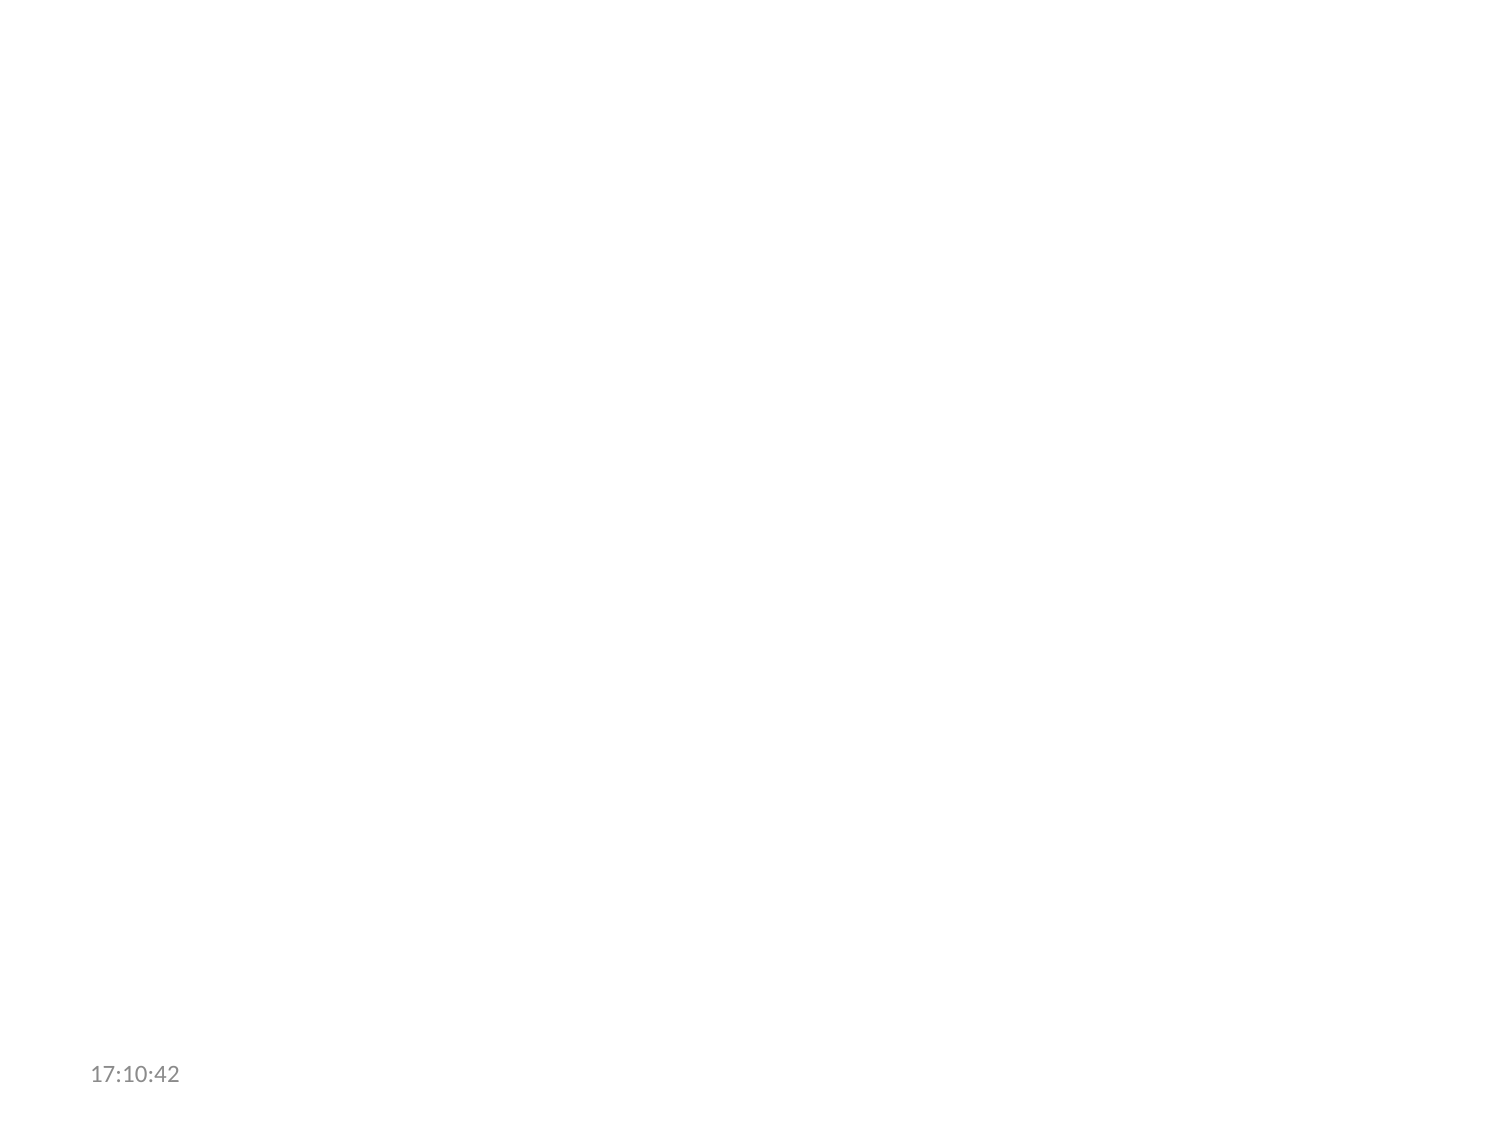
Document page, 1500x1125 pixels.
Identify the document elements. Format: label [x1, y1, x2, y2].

slide_number [75, 1042, 425, 1103]
